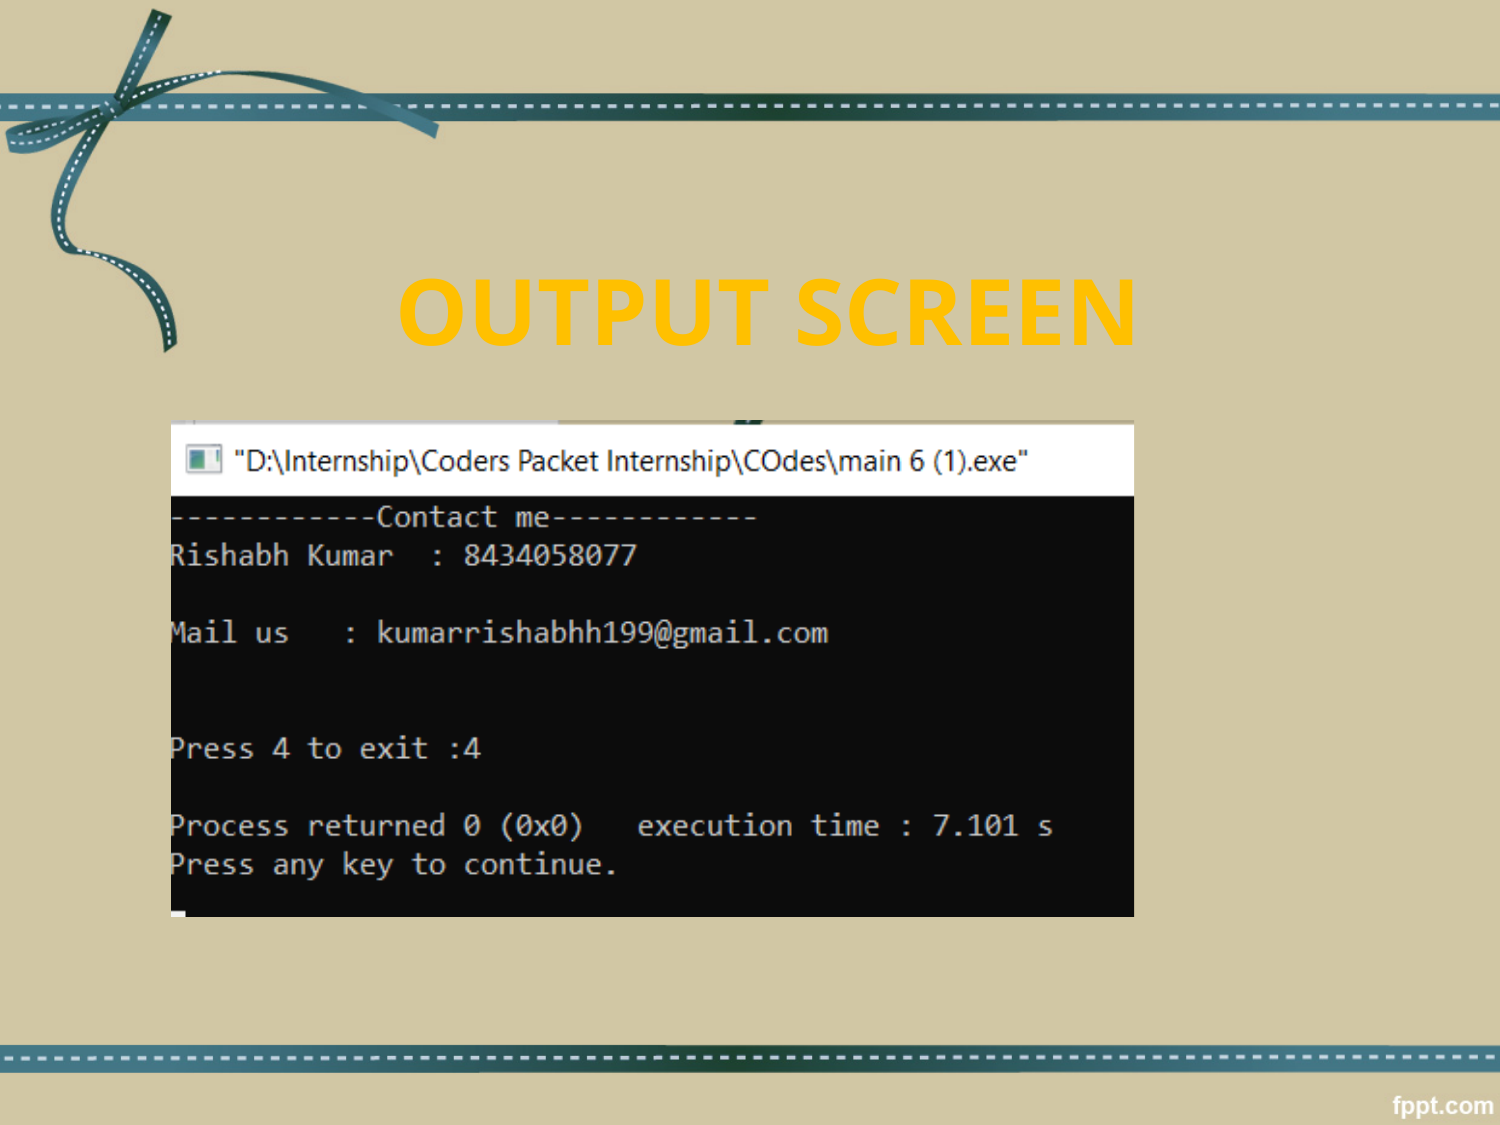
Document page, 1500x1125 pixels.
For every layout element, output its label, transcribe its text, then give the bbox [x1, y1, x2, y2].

text_box output screen [380, 246, 1157, 371]
picture [0, 0, 1500, 1125]
